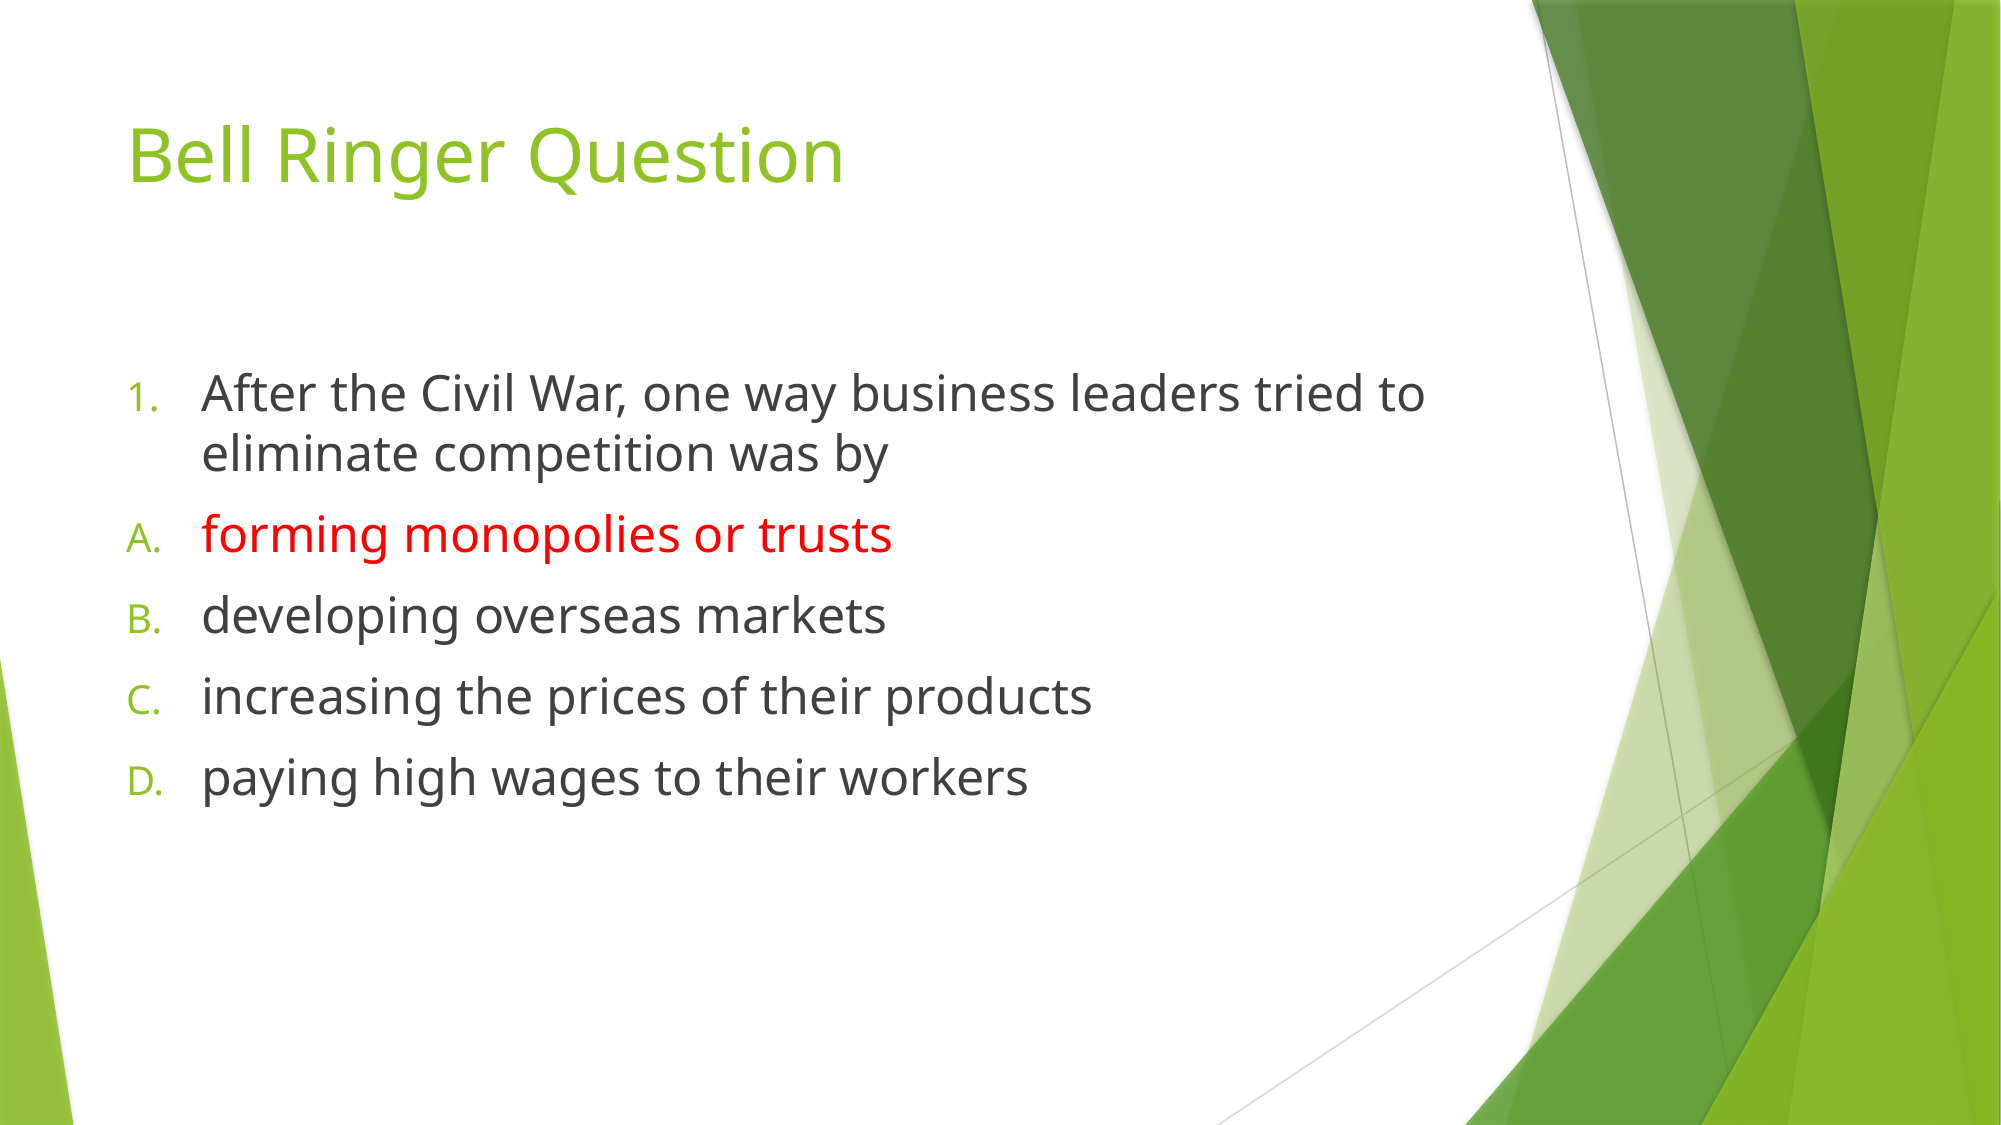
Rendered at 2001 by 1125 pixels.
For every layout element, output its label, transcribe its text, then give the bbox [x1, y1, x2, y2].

title Bell Ringer Question [111, 99, 1522, 317]
list After the Civil War, one way business leaders tried to eliminate competition was by forming monopolies or trusts developing overseas markets increasing the prices of their products paying high wages to their workers [111, 354, 1522, 992]
